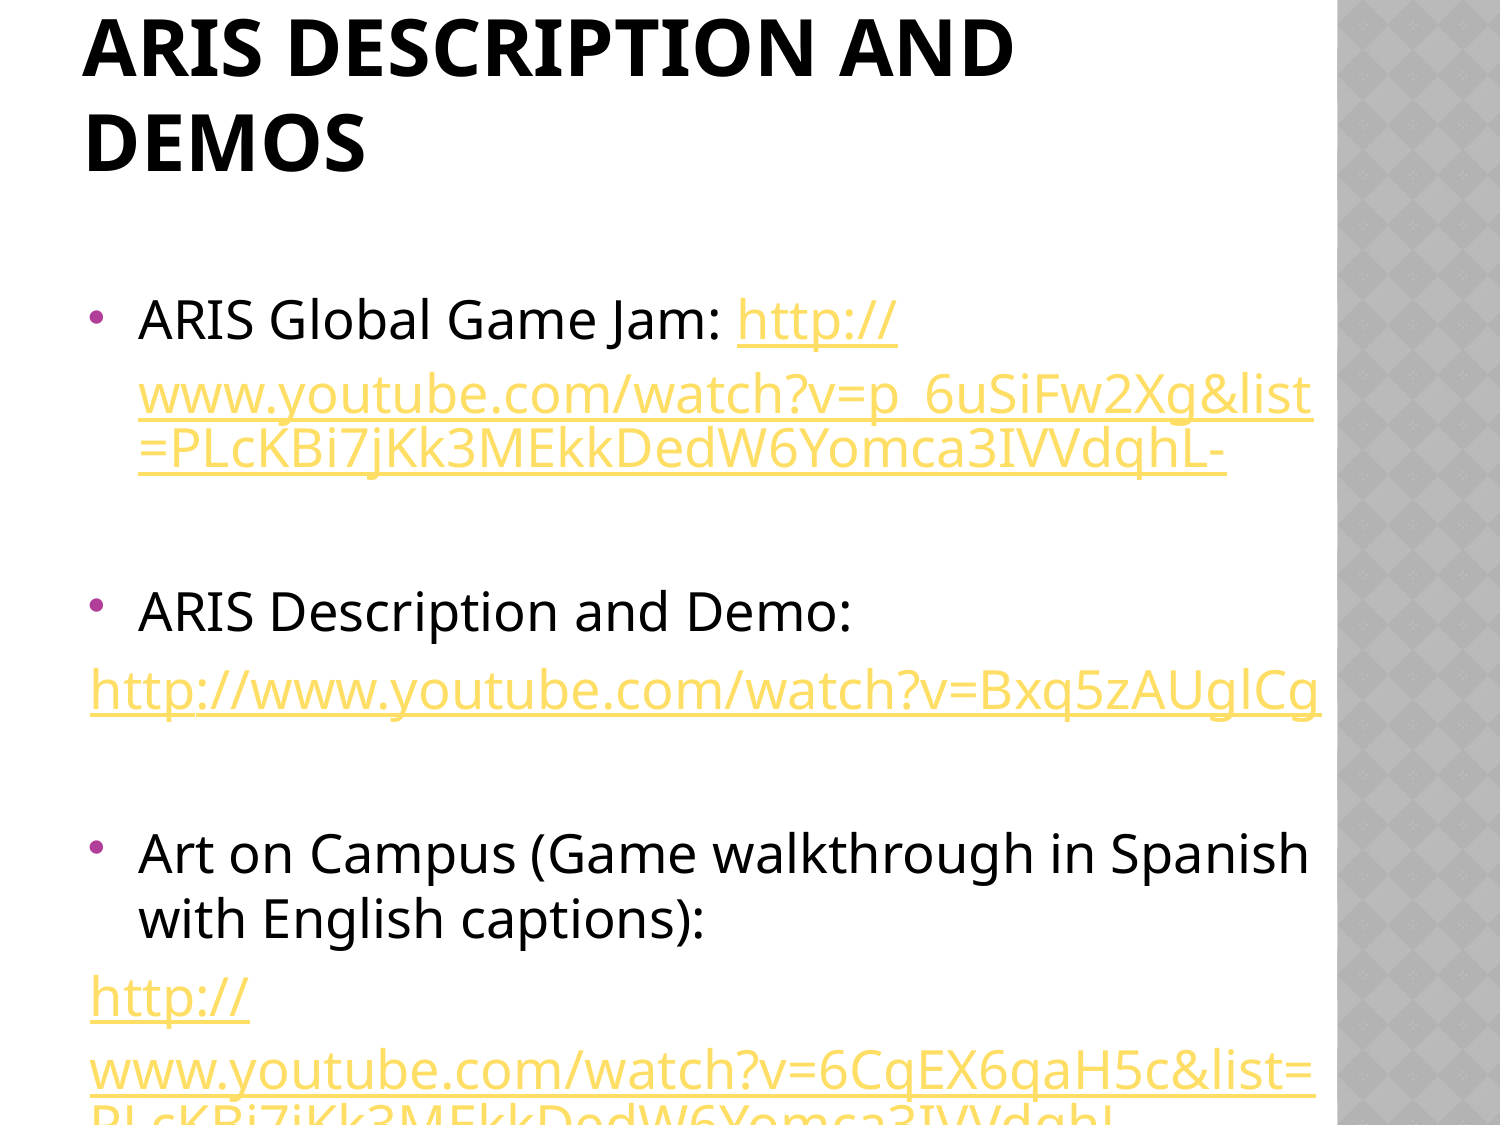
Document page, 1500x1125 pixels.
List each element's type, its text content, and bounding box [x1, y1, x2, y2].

list ARIS Global Game Jam: http://www.youtube.com/watch?v=p_6uSiFw2Xg&list=PLcKBi7jKk3MEkkDedW6Yomca3IVVdqhL- ARIS Description and Demo: http://www.youtube.com/watch?v=Bxq5zAUglCg Art on Campus (Game walkthrough in Spanish with English captions): http://www.youtube.com/watch?v=6CqEX6qaH5c&list=PLcKBi7jKk3MEkkDedW6Yomca3IVVdqhL- [75, 200, 1338, 1100]
title ARIS Description and DEMoS [75, 52, 1263, 188]
